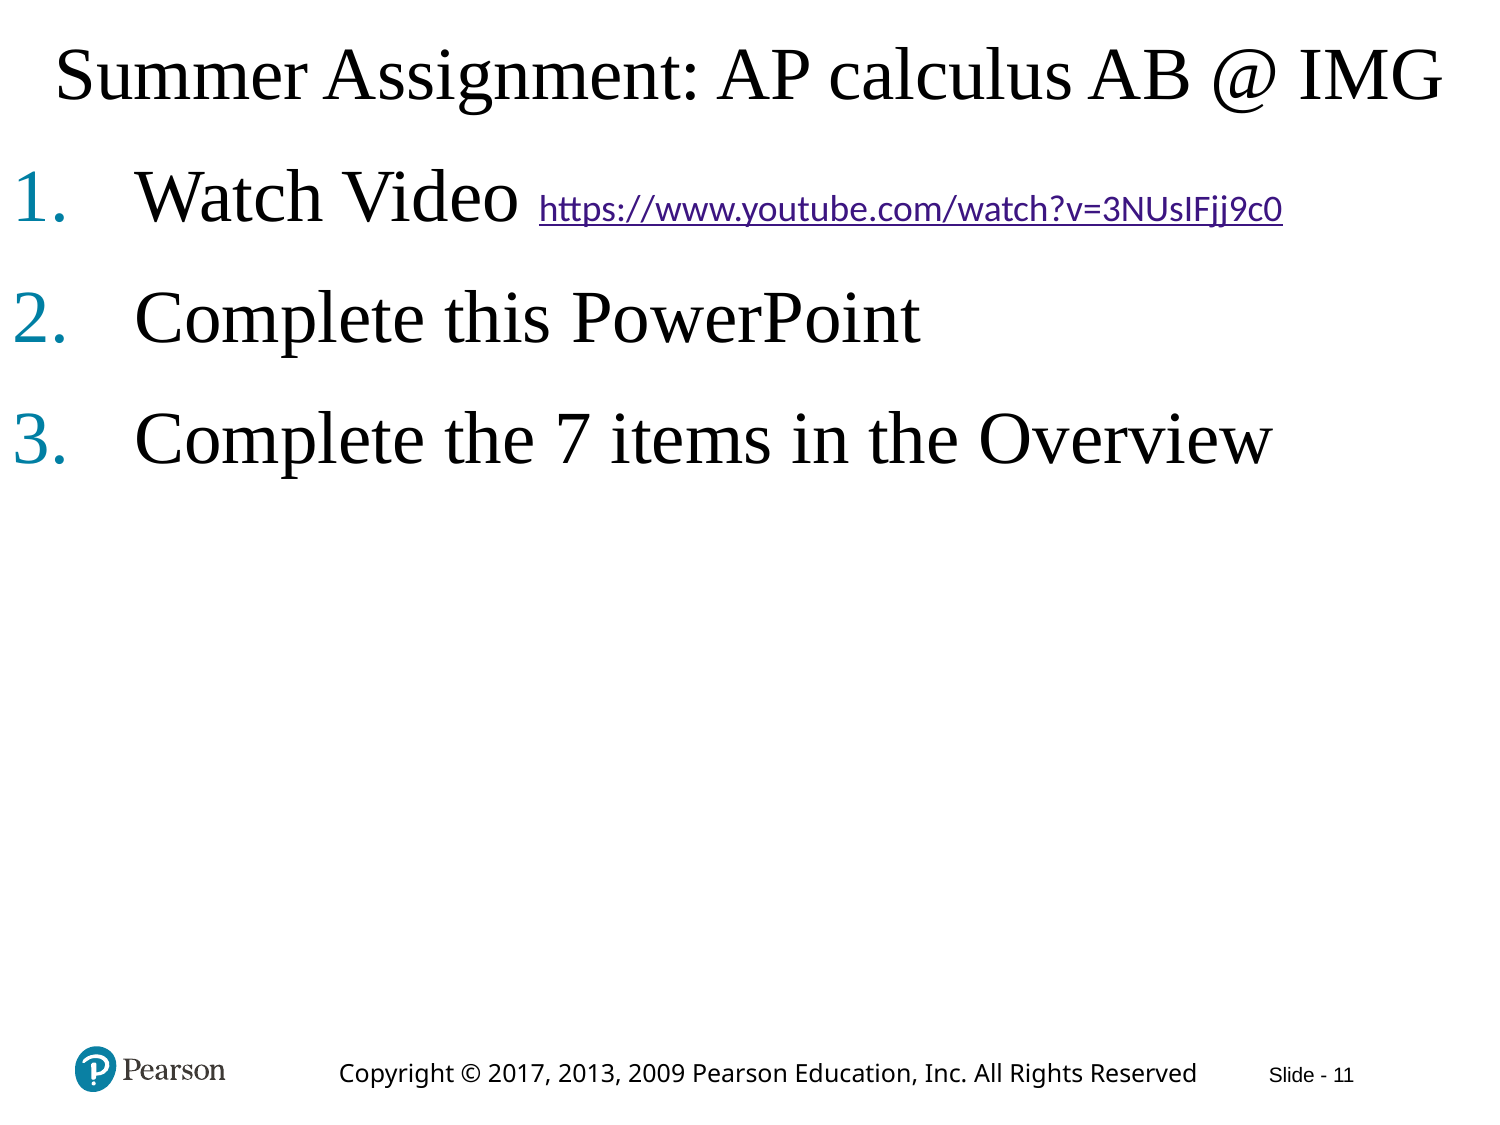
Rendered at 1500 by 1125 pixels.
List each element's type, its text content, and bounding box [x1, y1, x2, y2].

list Summer Assignment: AP calculus AB @ IMG Watch Video https://www.youtube.com/watch?v=3NUsIFjj9c0 Complete this PowerPoint Complete the 7 items in the Overview [12, 24, 1488, 1038]
